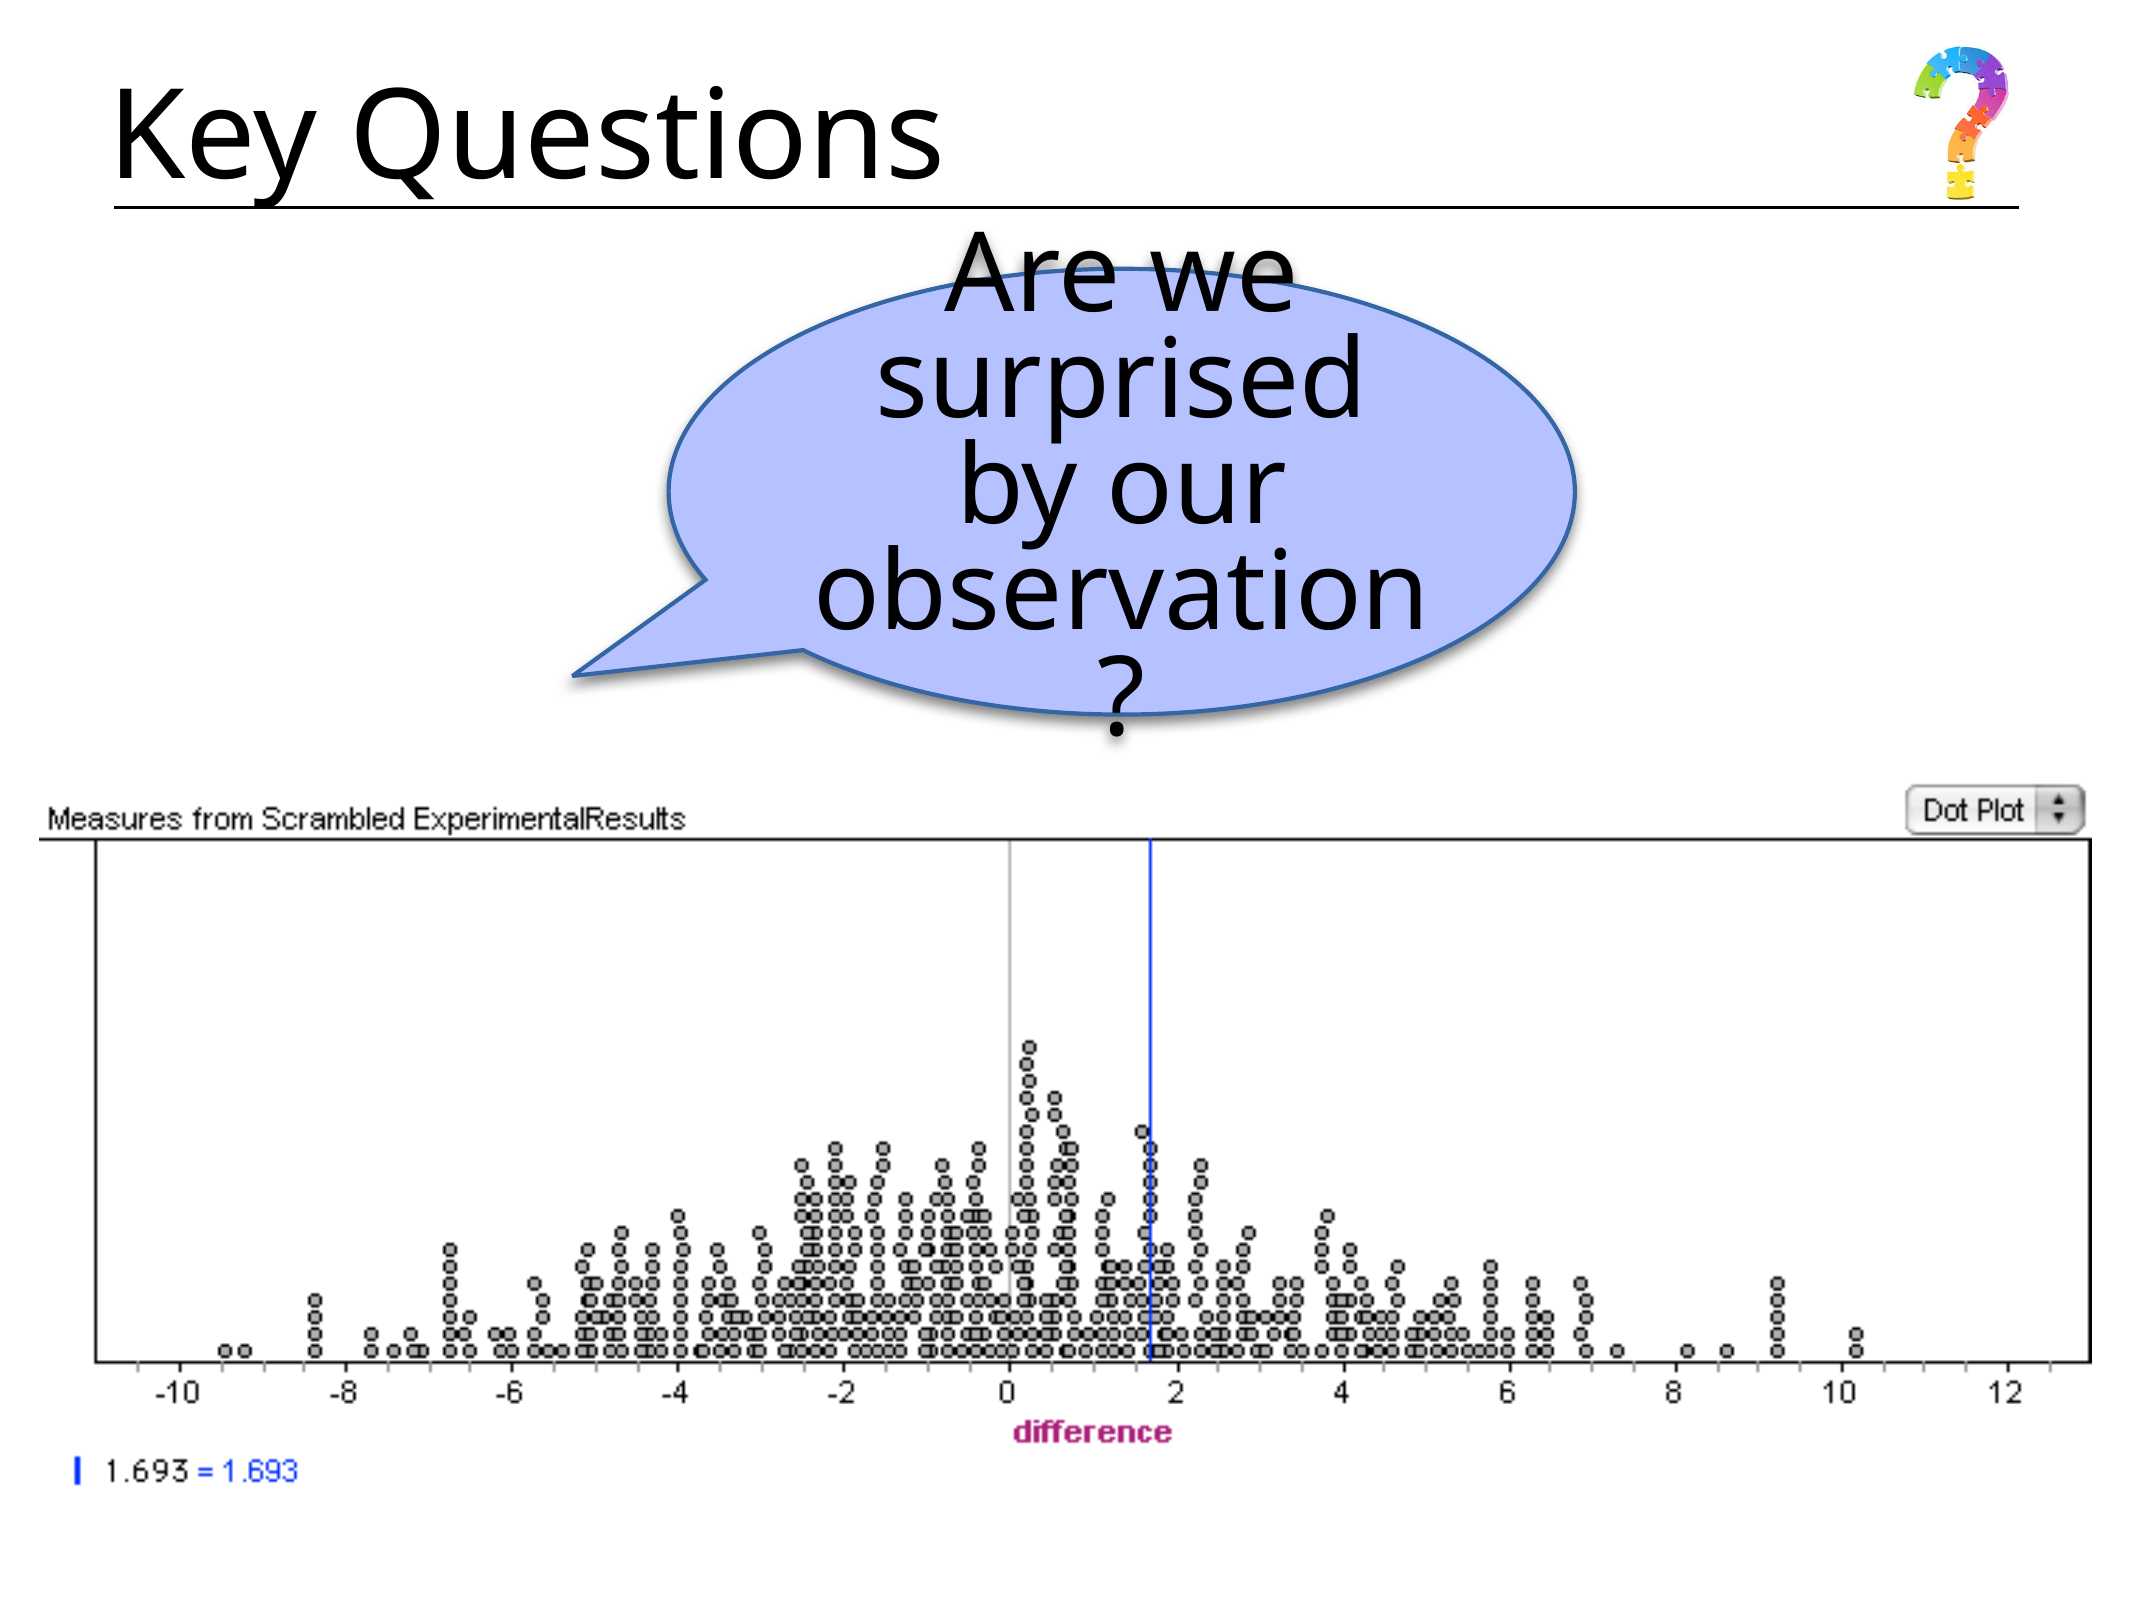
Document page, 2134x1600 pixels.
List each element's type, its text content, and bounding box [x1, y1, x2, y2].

picture [39, 776, 2092, 1494]
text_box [114, 35, 2026, 210]
text_box Key Questions [108, 41, 113, 215]
text_box Are we surprised by our observation? [572, 268, 1575, 715]
